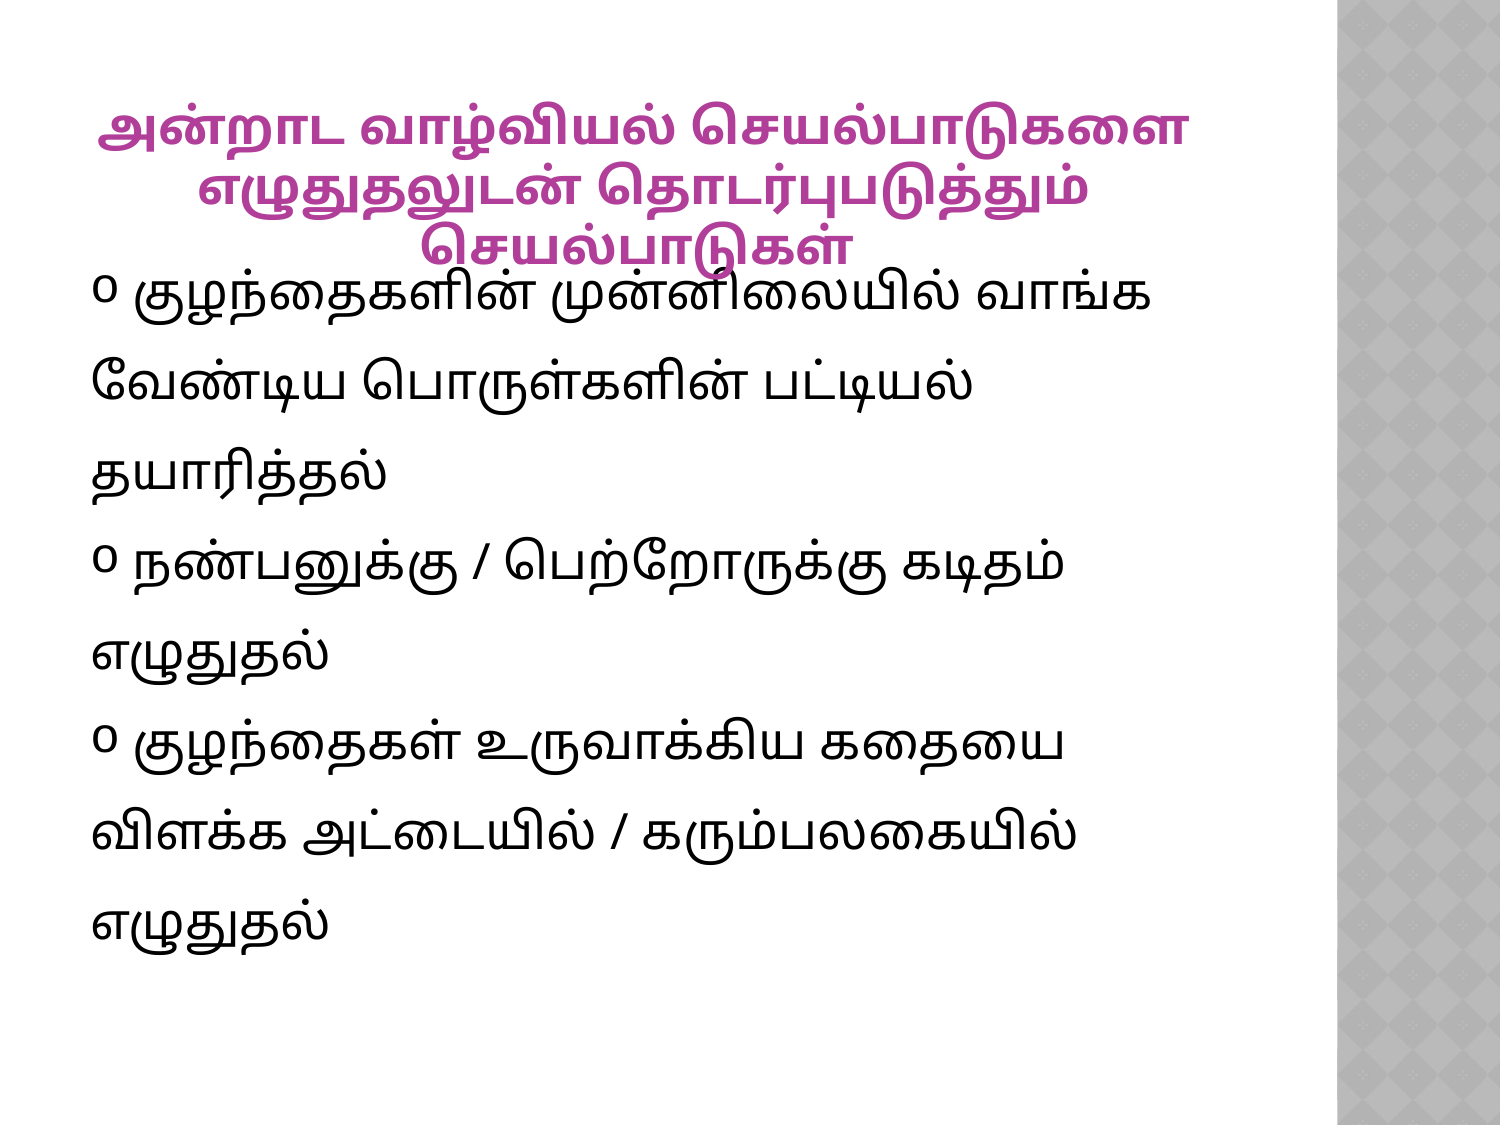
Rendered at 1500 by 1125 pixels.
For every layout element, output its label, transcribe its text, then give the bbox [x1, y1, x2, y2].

text_box அன்றாட வாழ்வியல் செயல்பாடுகளை எழுதுதலுடன் தொடர்புபடுத்தும் செயல்பாடுகள் [49, 87, 1238, 283]
text_box குழந்தைகளின் முன்னிலையில் வாங்க வேண்டிய பொருள்களின் பட்டியல் தயாரித்தல் நண்பனுக்கு / பெற்றோருக்கு கடிதம் எழுதுதல் குழந்தைகள் உருவாக்கிய கதையை விளக்க அட்டையில் / கரும்பலகையில் எழுதுதல் [74, 283, 1213, 1092]
